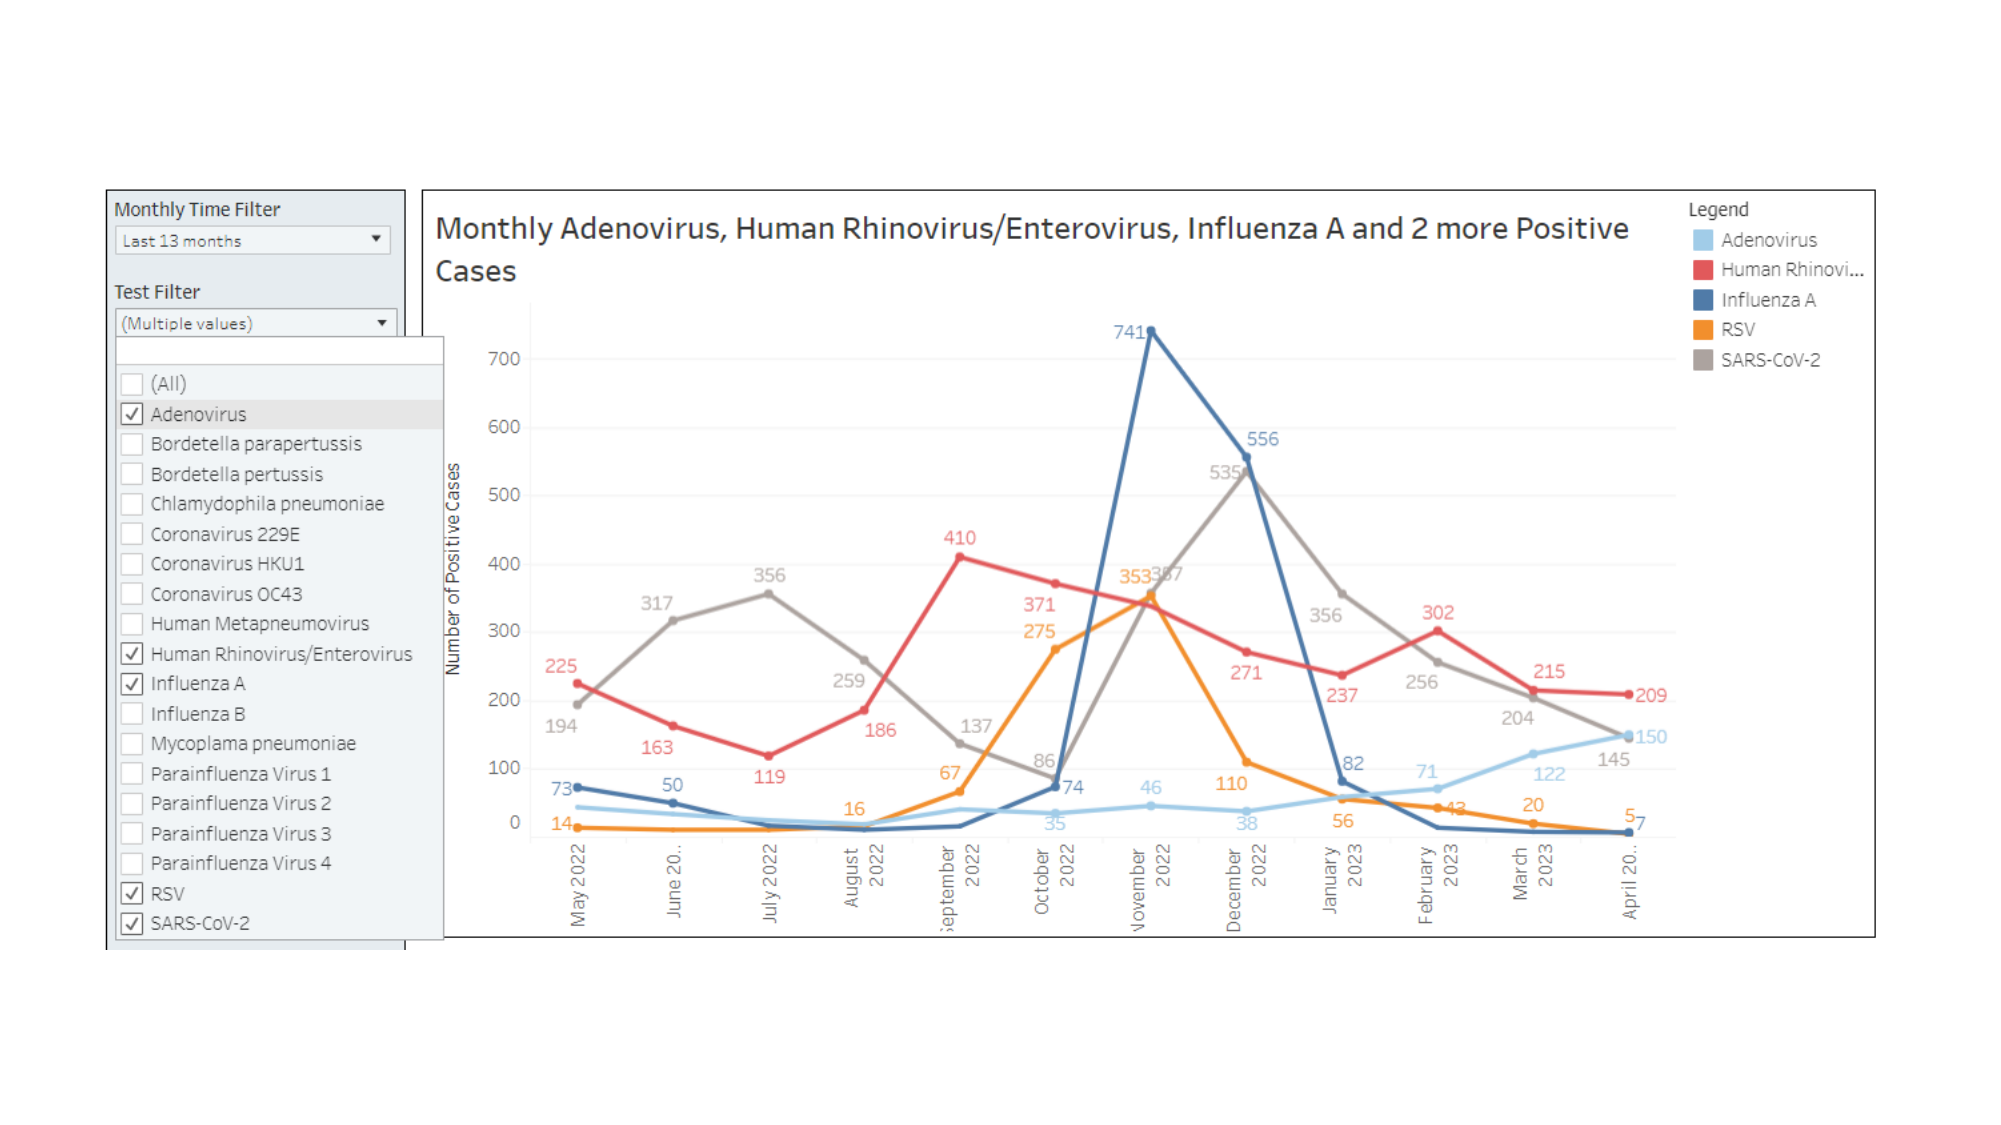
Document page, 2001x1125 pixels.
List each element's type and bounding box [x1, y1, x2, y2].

list [90, 175, 1880, 950]
